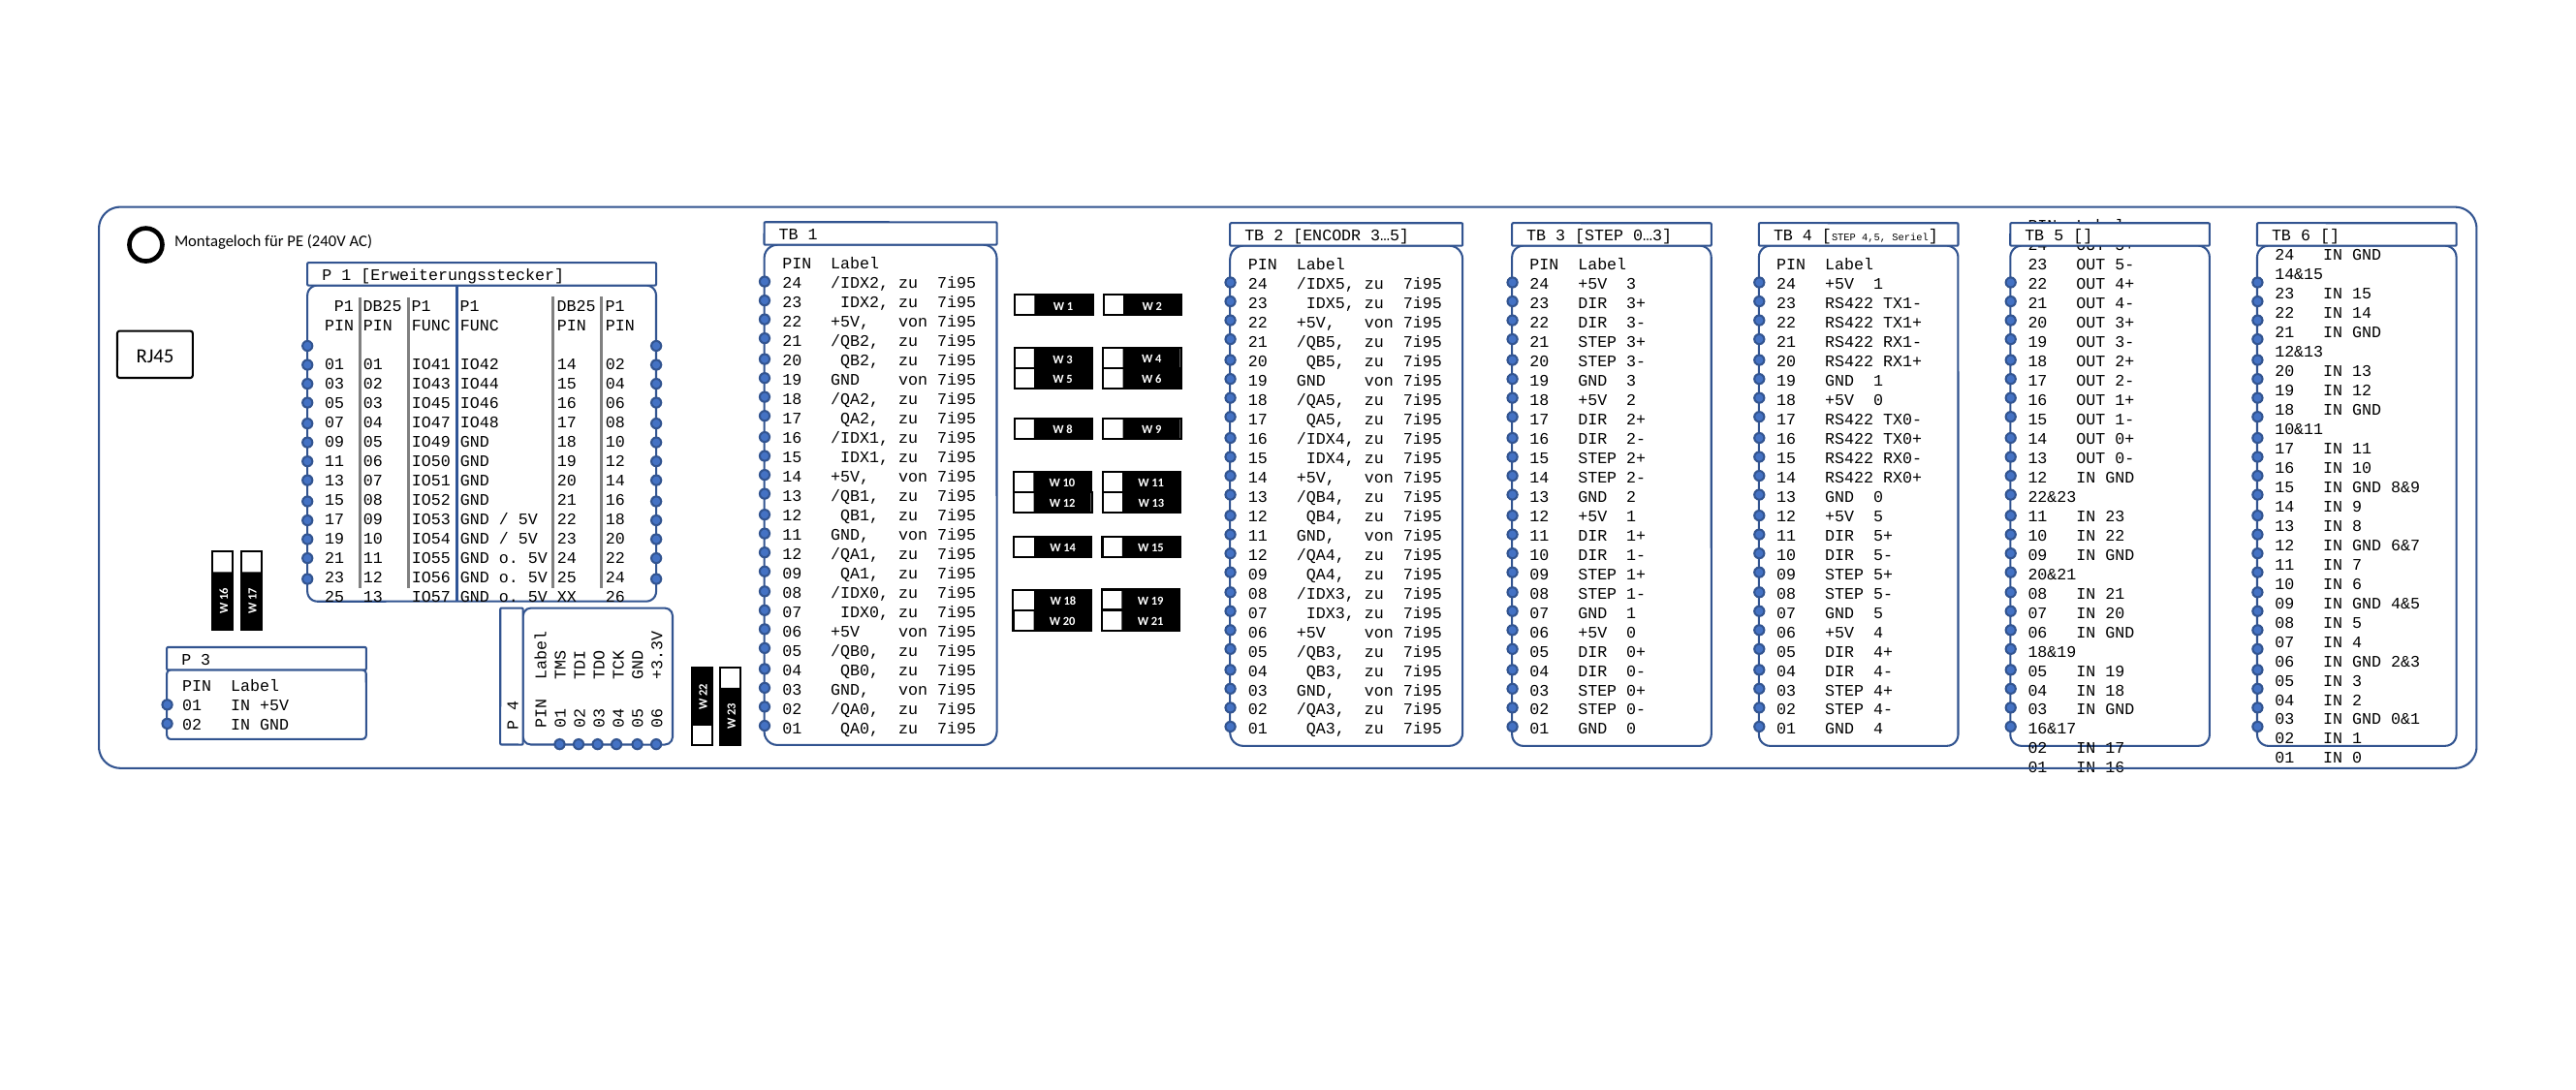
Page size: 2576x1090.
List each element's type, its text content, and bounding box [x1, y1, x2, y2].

text_box [301, 454, 314, 468]
text_box [649, 436, 663, 449]
text_box [301, 573, 314, 585]
text_box [301, 436, 314, 449]
text_box [301, 533, 314, 545]
text_box [301, 339, 314, 353]
text_box [649, 514, 663, 527]
text_box [301, 396, 314, 409]
text_box Montageloch für PE (240V AC) [160, 223, 388, 257]
text_box [649, 533, 663, 545]
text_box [1754, 223, 1959, 746]
text_box [649, 377, 663, 390]
text_box [649, 339, 663, 353]
text_box [301, 377, 314, 390]
text_box [649, 495, 663, 508]
text_box [98, 205, 2478, 769]
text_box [1225, 223, 1463, 746]
text_box P1 DB25 P1 P1 DB25 P1 PIN PIN FUNC FUNC PIN PIN 01 01 IO41 IO42 14 02 03 02 IO43 IO44 15 04 05 03 IO45 IO46 16 06 07 04 IO47 IO48 17 08 09 05 IO49 GND 18 10 11 06 IO50 GND 19 12 13 07 IO51 GND 20 14 15 08 IO52 GND 21 16 17 09 IO53 GND / 5V 22 18 19 10 IO54 GND / 5V 23 20 21 11 IO55 GND o. 5V 24 22 23 12 IO56 GND o. 5V 25 24 25 13 IO57 GND o. 5V XX 26 [306, 287, 658, 603]
text_box [649, 551, 663, 565]
text_box [649, 474, 663, 486]
text_box P 1 [Erweiterungsstecker] [306, 262, 658, 287]
text_box [649, 573, 663, 585]
text_box [301, 474, 314, 486]
text_box [128, 227, 160, 263]
text_box [649, 358, 663, 371]
text_box [649, 396, 663, 409]
text_box [301, 417, 314, 430]
text_box [649, 454, 663, 468]
text_box [301, 358, 314, 371]
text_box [2252, 223, 2457, 746]
text_box [301, 551, 314, 565]
text_box [649, 417, 663, 430]
text_box [301, 514, 314, 527]
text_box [1507, 223, 1712, 746]
text_box [301, 495, 314, 508]
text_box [2005, 223, 2210, 746]
